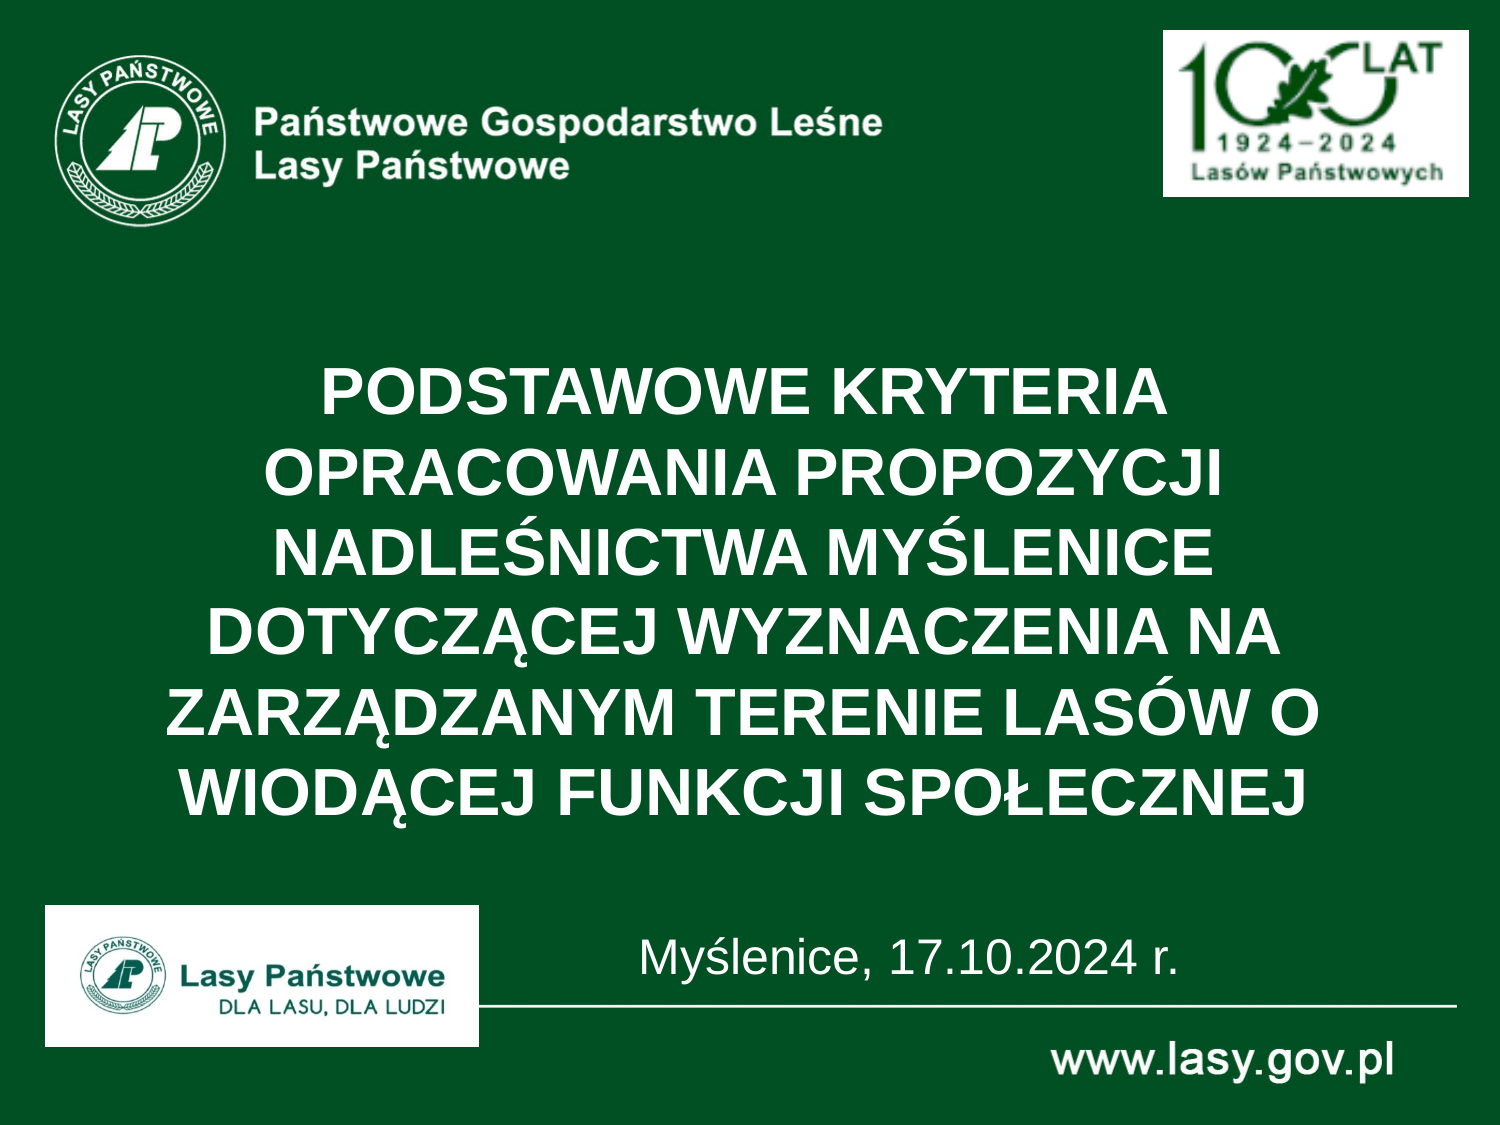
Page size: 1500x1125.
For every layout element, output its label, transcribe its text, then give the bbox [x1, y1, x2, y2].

picture [0, 0, 1500, 1125]
subtitle Myślenice, 17.10.2024 r. [490, 916, 1329, 988]
title PODSTAWOWE KRYTERIA OPRACOWANIA PROPOZYCJI NADLEŚNICTWA MYŚLENICE DOTYCZĄCEJ WYZNACZENIA NA ZARZĄDZANYM TERENIE LASÓW O WIODĄCEJ FUNKCJI SPOŁECZNEJ [100, 243, 1388, 894]
